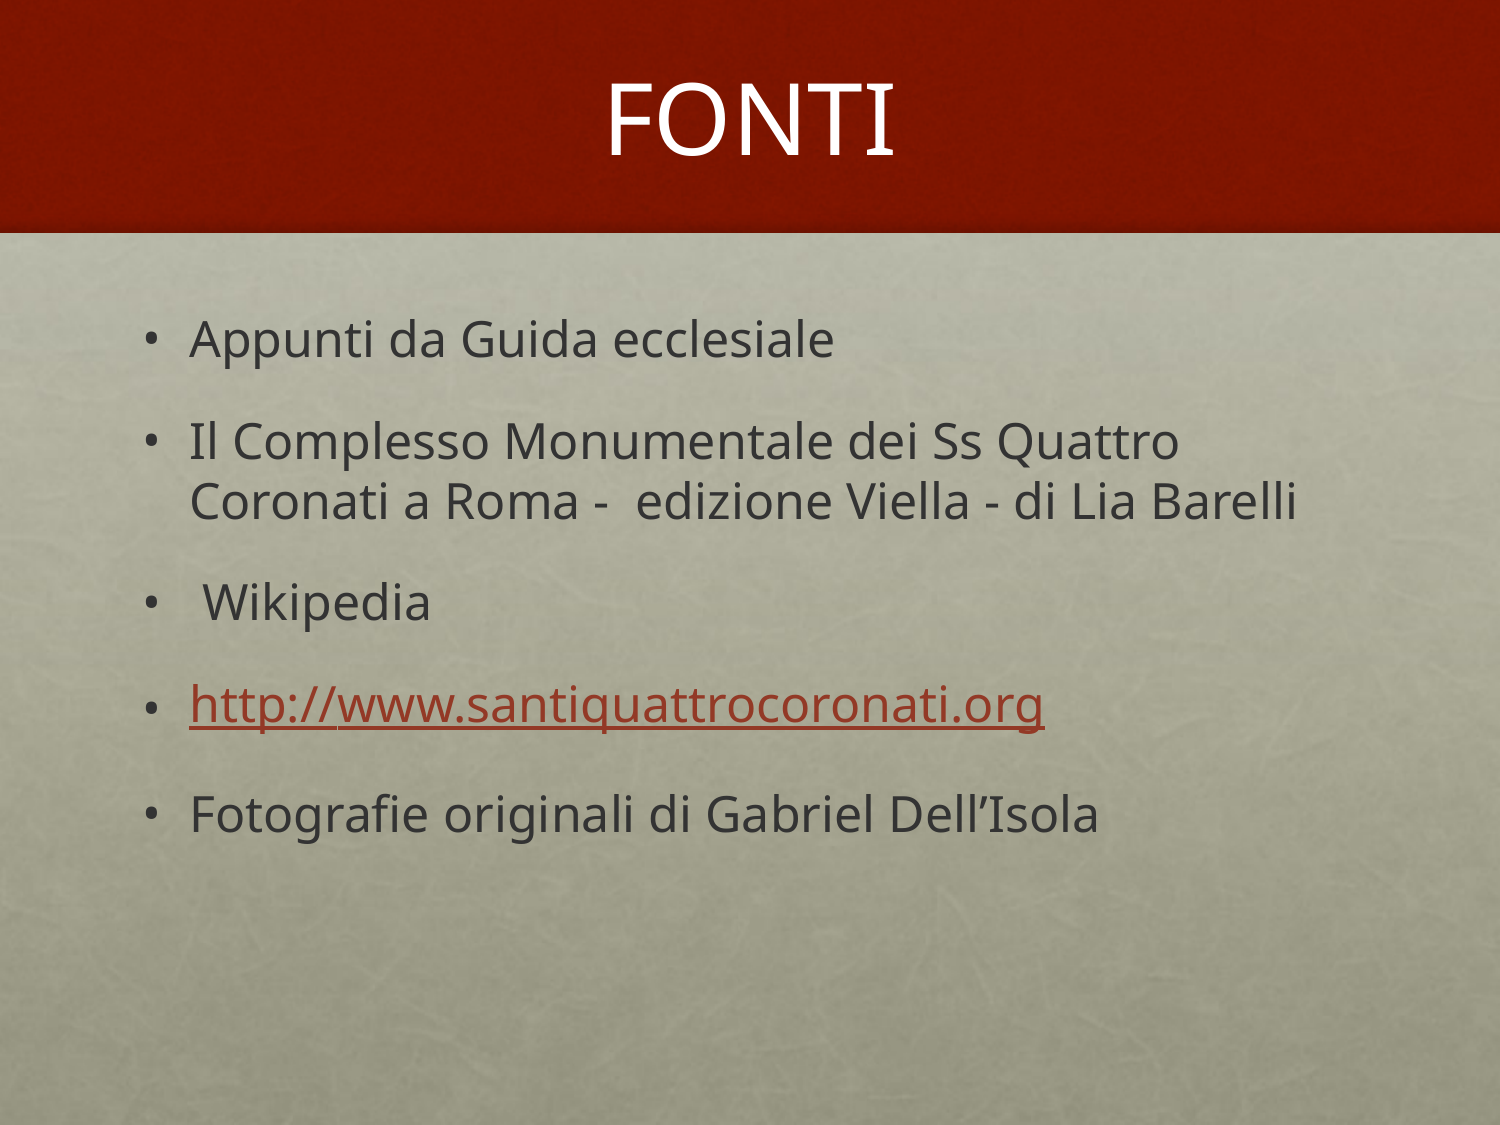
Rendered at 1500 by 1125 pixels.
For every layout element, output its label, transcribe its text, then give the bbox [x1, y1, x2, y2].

title FONTI [127, 10, 1372, 221]
picture [0, 214, 1500, 1125]
list Appunti da Guida ecclesiale Il Complesso Monumentale dei Ss Quattro Coronati a Roma - edizione Viella - di Lia Barelli Wikipedia http://www.santiquattrocoronati.org Fotografie originali di Gabriel Dell’Isola [127, 299, 1372, 1005]
